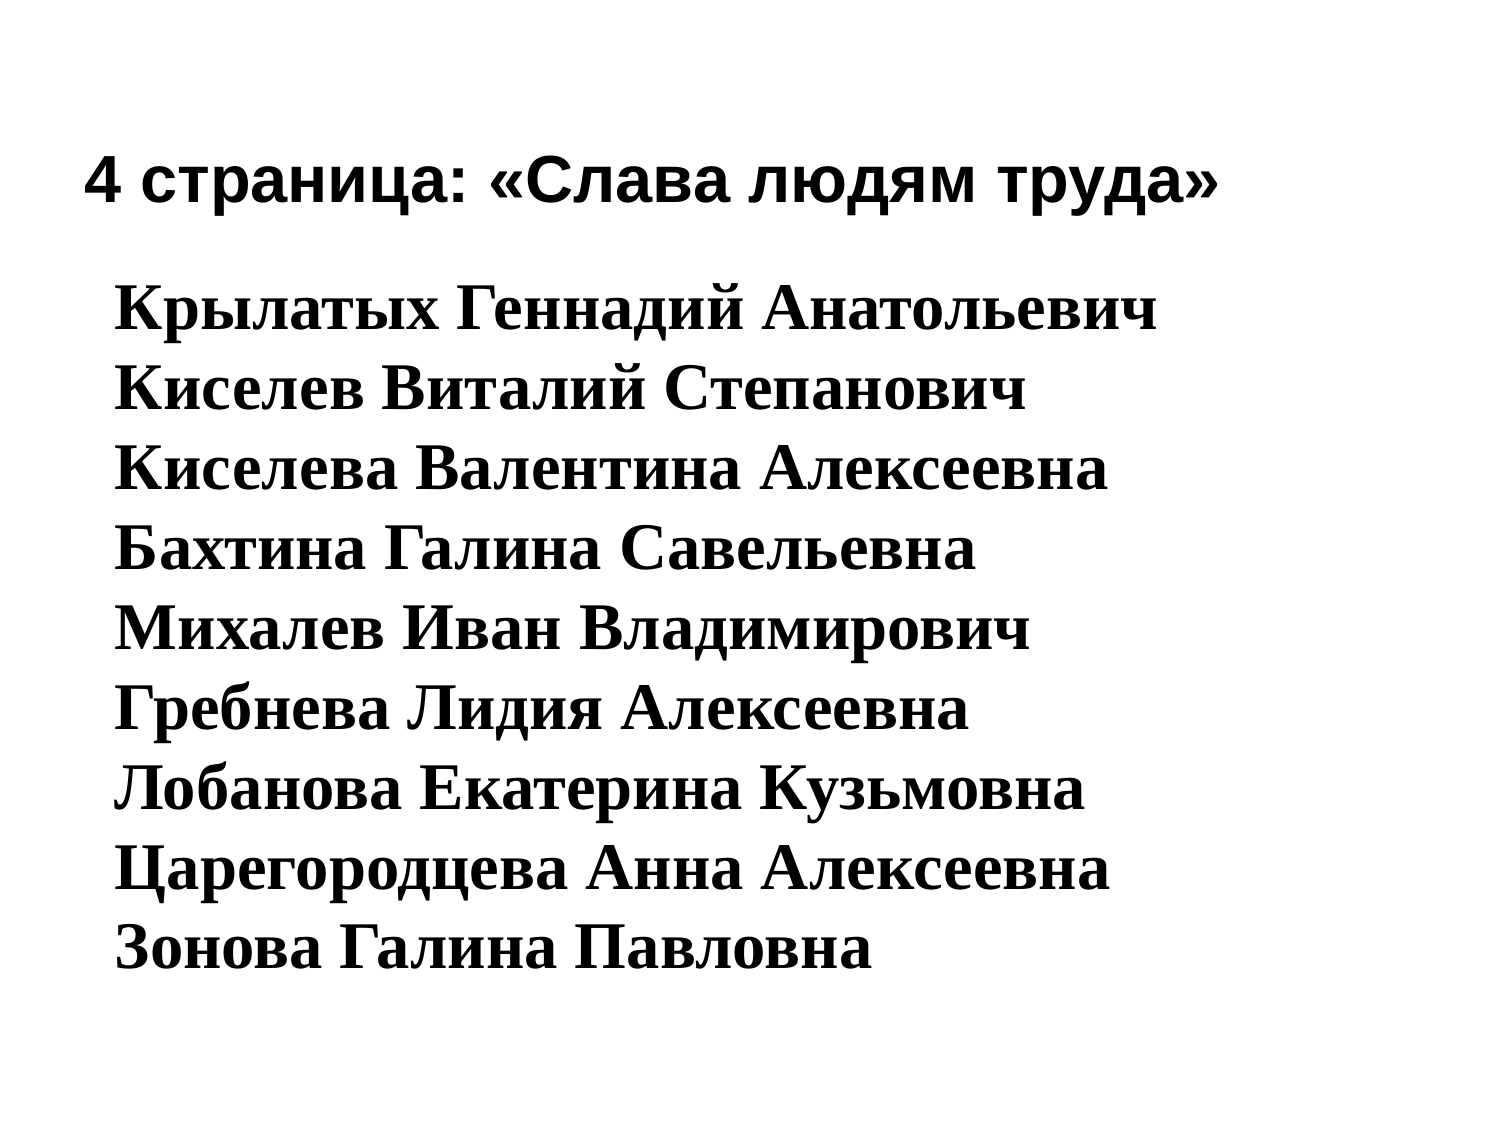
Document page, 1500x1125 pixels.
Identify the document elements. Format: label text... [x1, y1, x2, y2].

text_box 4 страница: «Слава людям труда» [70, 128, 1436, 324]
text_box Крылатых Геннадий Анатольевич Киселев Виталий Степанович Киселева Валентина Алексеевна Бахтина Галина Савельевна Михалев Иван Владимирович Гребнева Лидия Алексеевна Лобанова Екатерина Кузьмовна Царегородцева Анна Алексеевна Зонова Галина Павловна [100, 255, 1436, 990]
